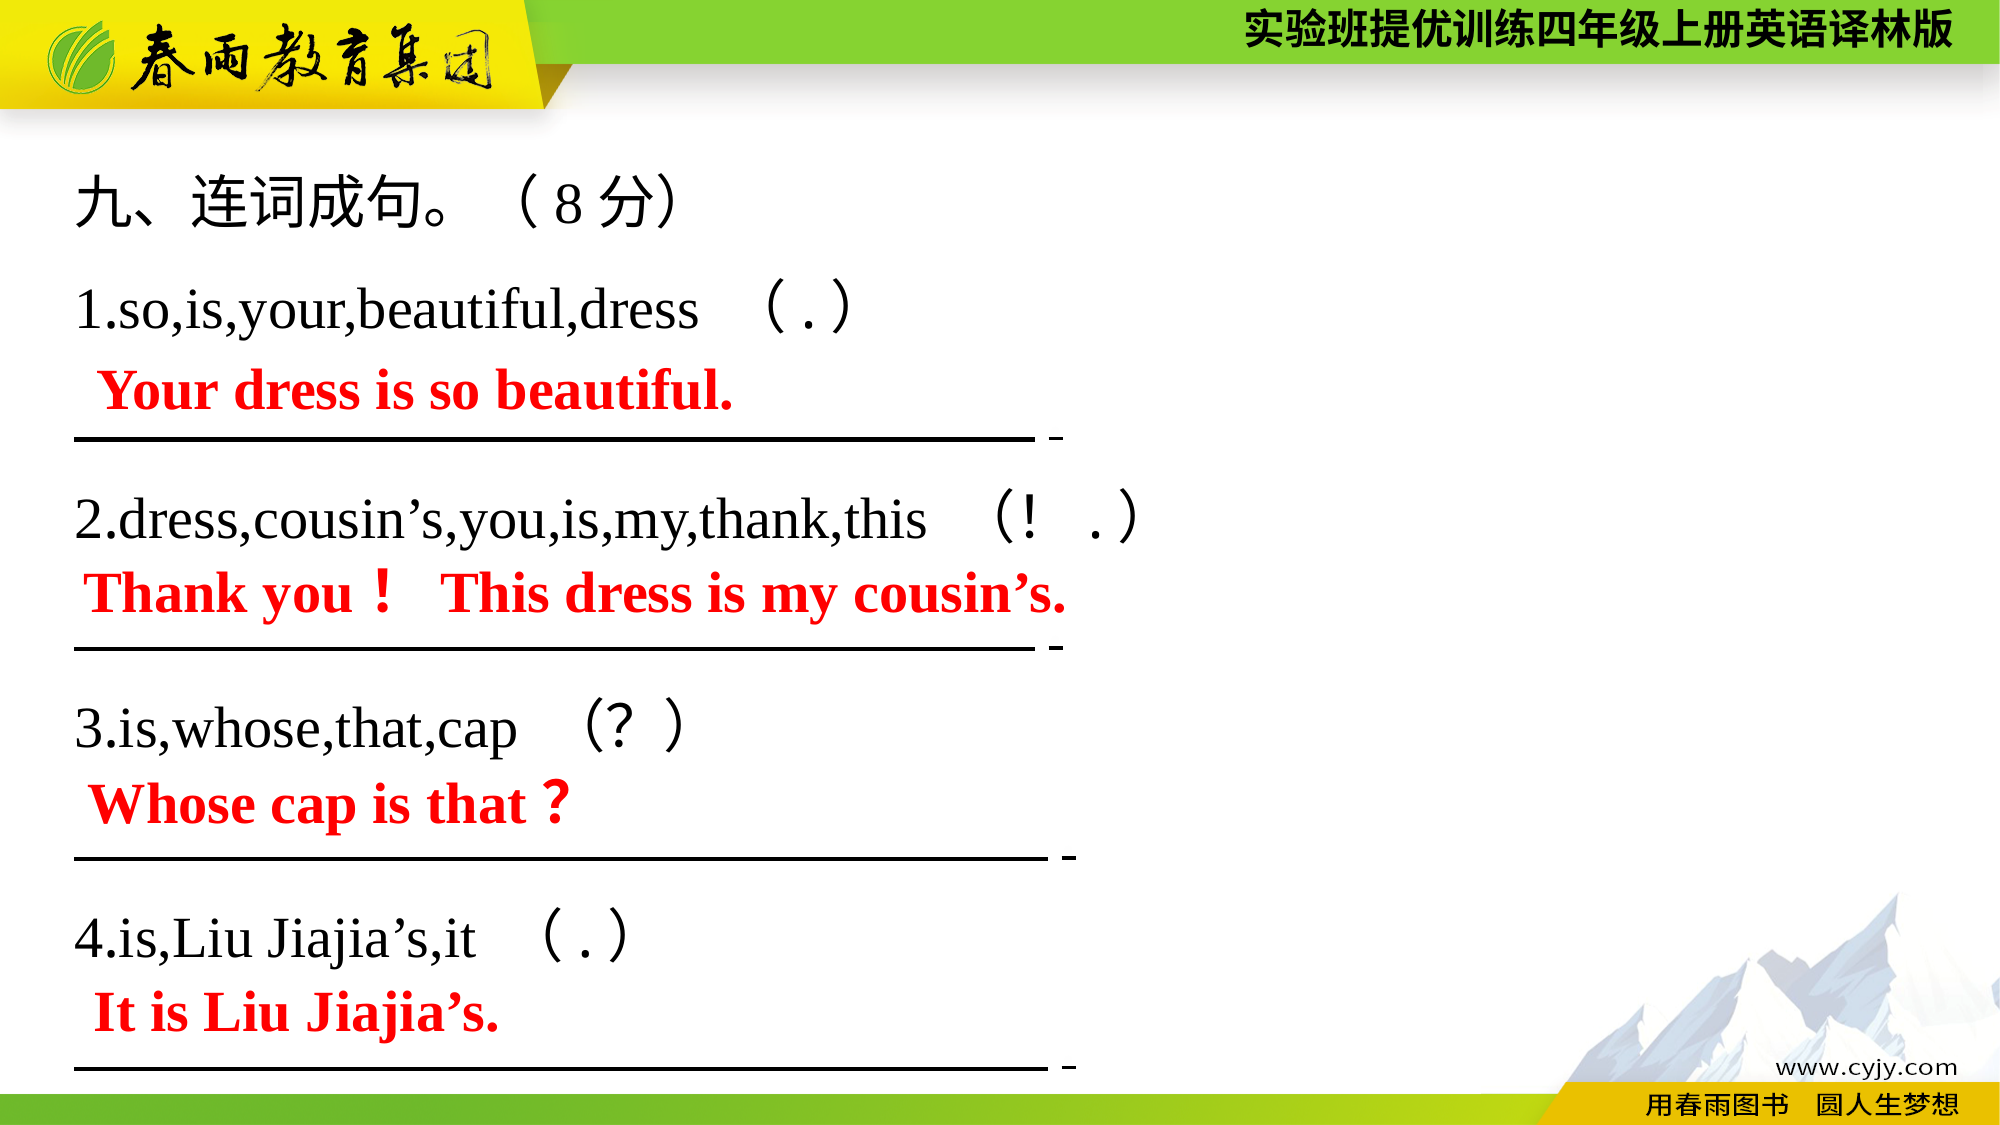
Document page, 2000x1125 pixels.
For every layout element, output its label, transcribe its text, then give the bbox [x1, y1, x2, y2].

text_box Your dress is so beautiful. [81, 343, 750, 429]
text_box Thank you！This dress is my cousin’s. [68, 546, 1082, 631]
picture [0, 0, 2000, 1125]
list 九、连词成句。（8分） 1.so,is,your,beautiful,dress （.） . 2.dress,cousin’s,you,is,my,thank,this （！.） . 3.is,whose,that,cap （？） . 4.is,Liu Jiajia’s,it （.） . [59, 122, 1944, 1092]
text_box Whose cap is that？ [73, 757, 614, 843]
text_box It is Liu Jiajia’s. [79, 965, 516, 1051]
